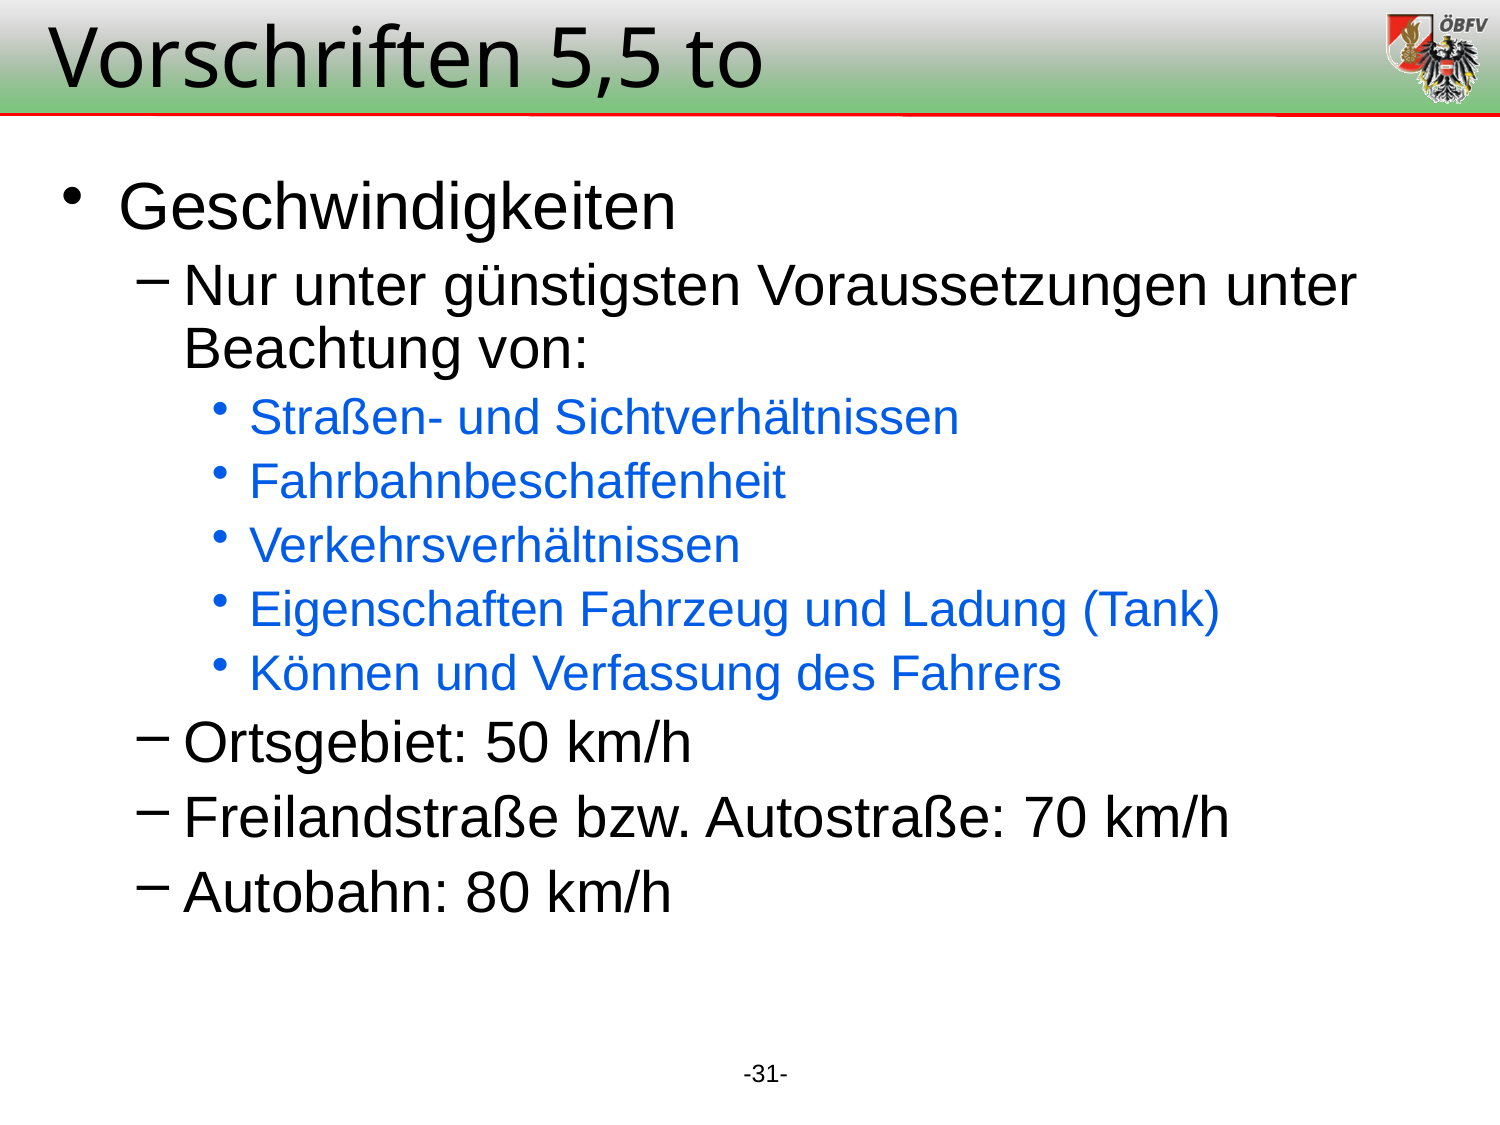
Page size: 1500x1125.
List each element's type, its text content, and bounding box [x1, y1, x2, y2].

title Vorschriften 5,5 to [33, 10, 1384, 98]
list Geschwindigkeiten Nur unter günstigsten Voraussetzungen unter Beachtung von: Straßen- und Sichtverhältnissen Fahrbahnbeschaffenheit Verkehrsverhältnissen Eigenschaften Fahrzeug und Ladung (Tank) Können und Verfassung des Fahrers Ortsgebiet: 50 km/h Freilandstraße bzw. Autostraße: 70 km/h Autobahn: 80 km/h [46, 164, 1418, 1020]
slide_number -31- [609, 1049, 923, 1101]
picture [0, 0, 1500, 113]
